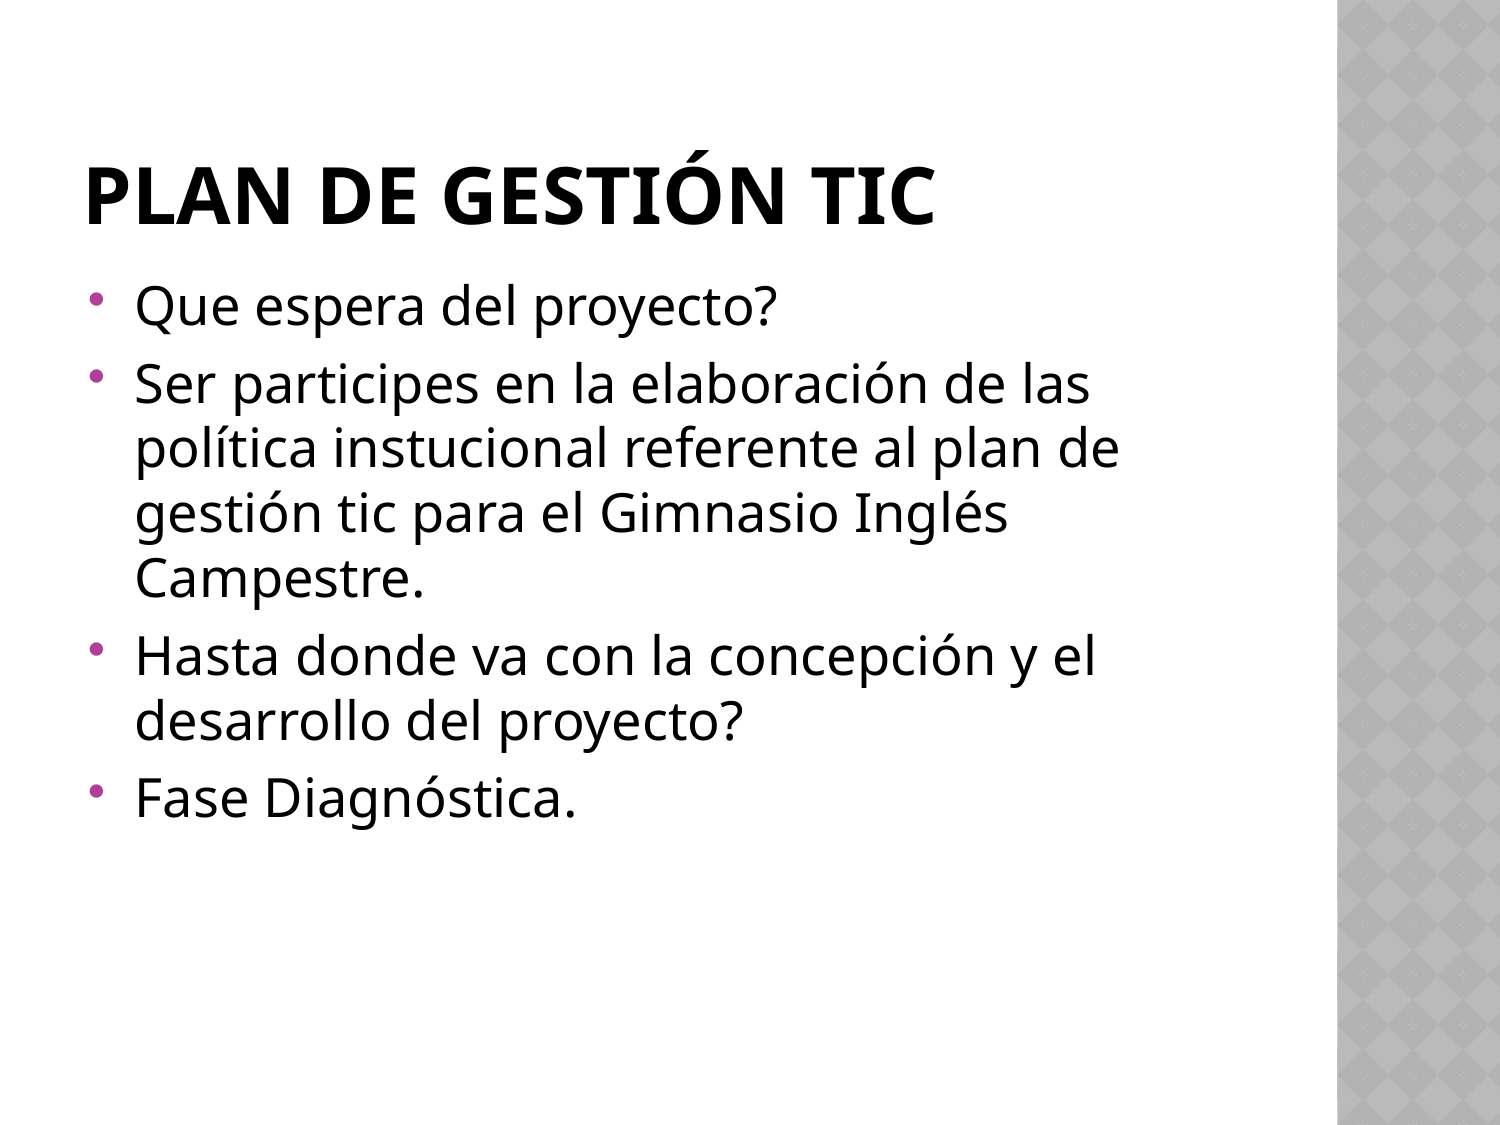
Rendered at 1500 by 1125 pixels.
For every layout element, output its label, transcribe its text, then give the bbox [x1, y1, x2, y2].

list Que espera del proyecto? Ser participes en la elaboración de las política instucional referente al plan de gestión tic para el Gimnasio Inglés Campestre. Hasta donde va con la concepción y el desarrollo del proyecto? Fase Diagnóstica. [75, 264, 1263, 1059]
title Plan de Gestión Tic [75, 52, 1263, 240]
